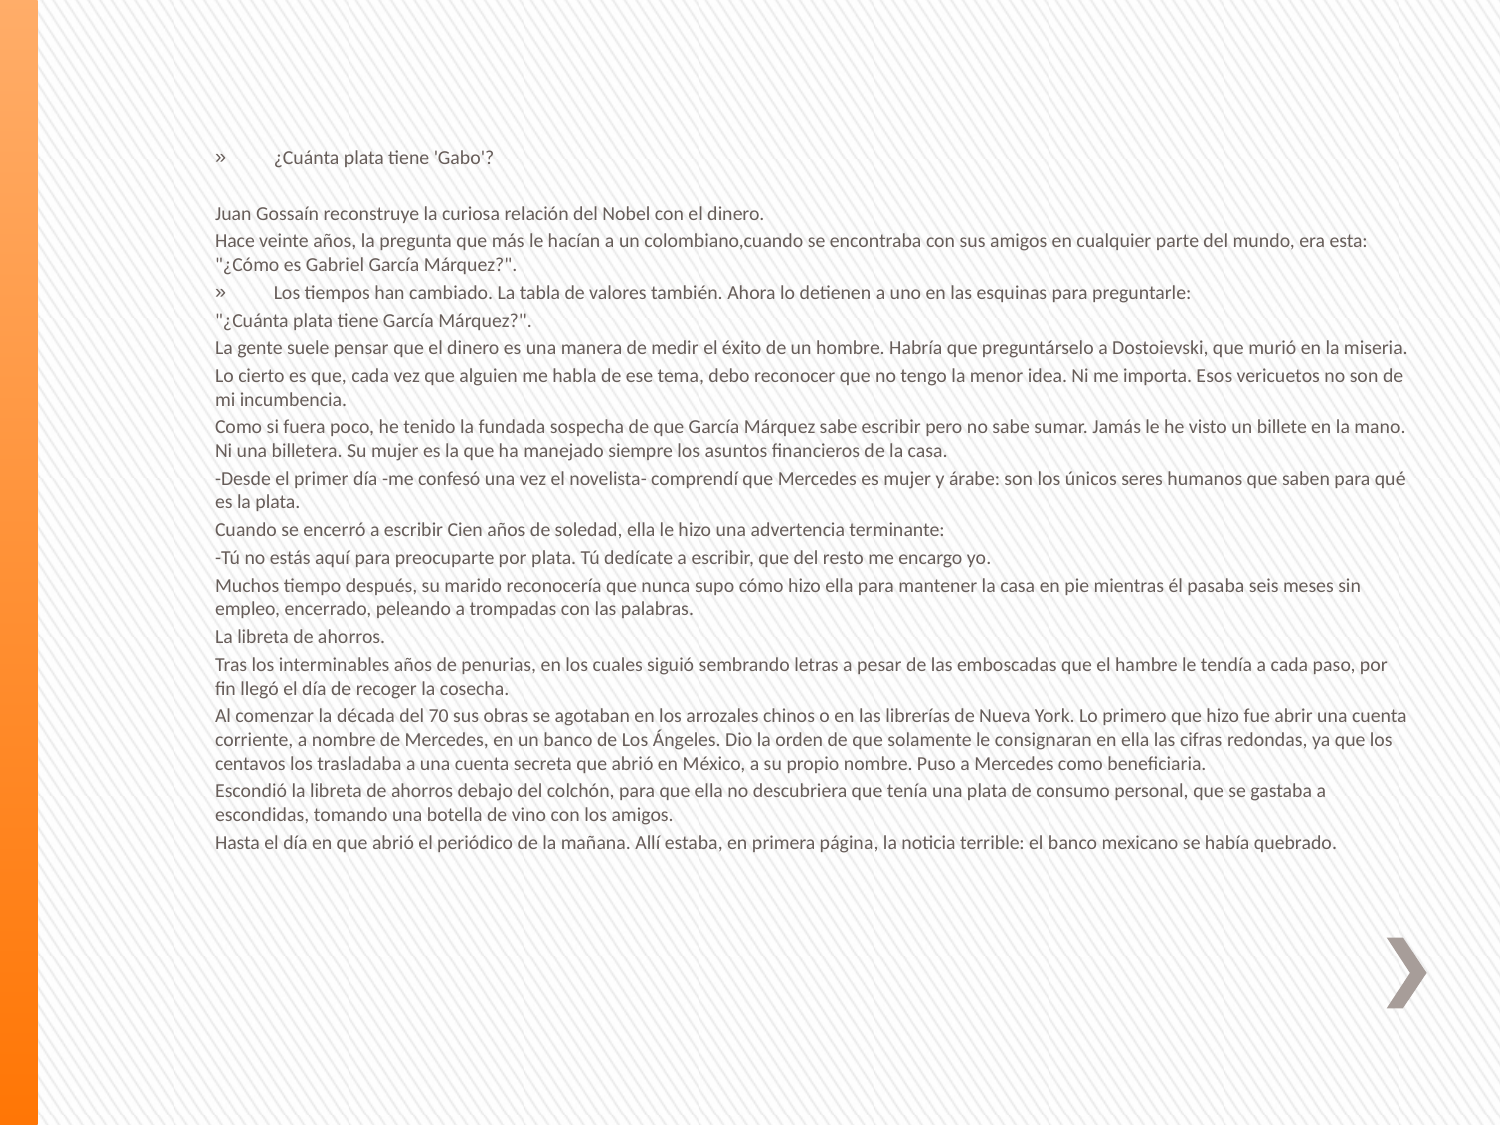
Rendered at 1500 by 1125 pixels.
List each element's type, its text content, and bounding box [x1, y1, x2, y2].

list ¿Cuánta plata tiene 'Gabo'? Juan Gossaín reconstruye la curiosa relación del Nobel con el dinero. Hace veinte años, la pregunta que más le hacían a un colombiano,cuando se encontraba con sus amigos en cualquier parte del mundo, era esta: "¿Cómo es Gabriel García Márquez?". Los tiempos han cambiado. La tabla de valores también. Ahora lo detienen a uno en las esquinas para preguntarle: "¿Cuánta plata tiene García Márquez?". La gente suele pensar que el dinero es una manera de medir el éxito de un hombre. Habría que preguntárselo a Dostoievski, que murió en la miseria. Lo cierto es que, cada vez que alguien me habla de ese tema, debo reconocer que no tengo la menor idea. Ni me importa. Esos vericuetos no son de mi incumbencia. Como si fuera poco, he tenido la fundada sospecha de que García Márquez sabe escribir pero no sabe sumar. Jamás le he visto un billete en la mano. Ni una billetera. Su mujer es la que ha manejado siempre los asuntos financieros de la casa. -Desde el primer día -me confesó una vez el novelista- comprendí que Mercedes es mujer y árabe: son los únicos seres humanos que saben para qué es la plata. Cuando se encerró a escribir Cien años de soledad, ella le hizo una advertencia terminante: -Tú no estás aquí para preocuparte por plata. Tú dedícate a escribir, que del resto me encargo yo. Muchos tiempo después, su marido reconocería que nunca supo cómo hizo ella para mantener la casa en pie mientras él pasaba seis meses sin empleo, encerrado, peleando a trompadas con las palabras. La libreta de ahorros. Tras los interminables años de penurias, en los cuales siguió sembrando letras a pesar de las emboscadas que el hambre le tendía a cada paso, por fin llegó el día de recoger la cosecha. Al comenzar la década del 70 sus obras se agotaban en los arrozales chinos o en las librerías de Nueva York. Lo primero que hizo fue abrir una cuenta corriente, a nombre de Mercedes, en un banco de Los Ángeles. Dio la orden de que solamente le consignaran en ella las cifras redondas, ya que los centavos los trasladaba a una cuenta secreta que abrió en México, a su propio nombre. Puso a Mercedes como beneficiaria. Escondió la libreta de ahorros debajo del colchón, para que ella no descubriera que tenía una plata de consumo personal, que se gastaba a escondidas, tomando una botella de vino con los amigos. Hasta el día en que abrió el periódico de la mañana. Allí estaba, en primera página, la noticia terrible: el banco mexicano se había quebrado. [200, 137, 1425, 863]
